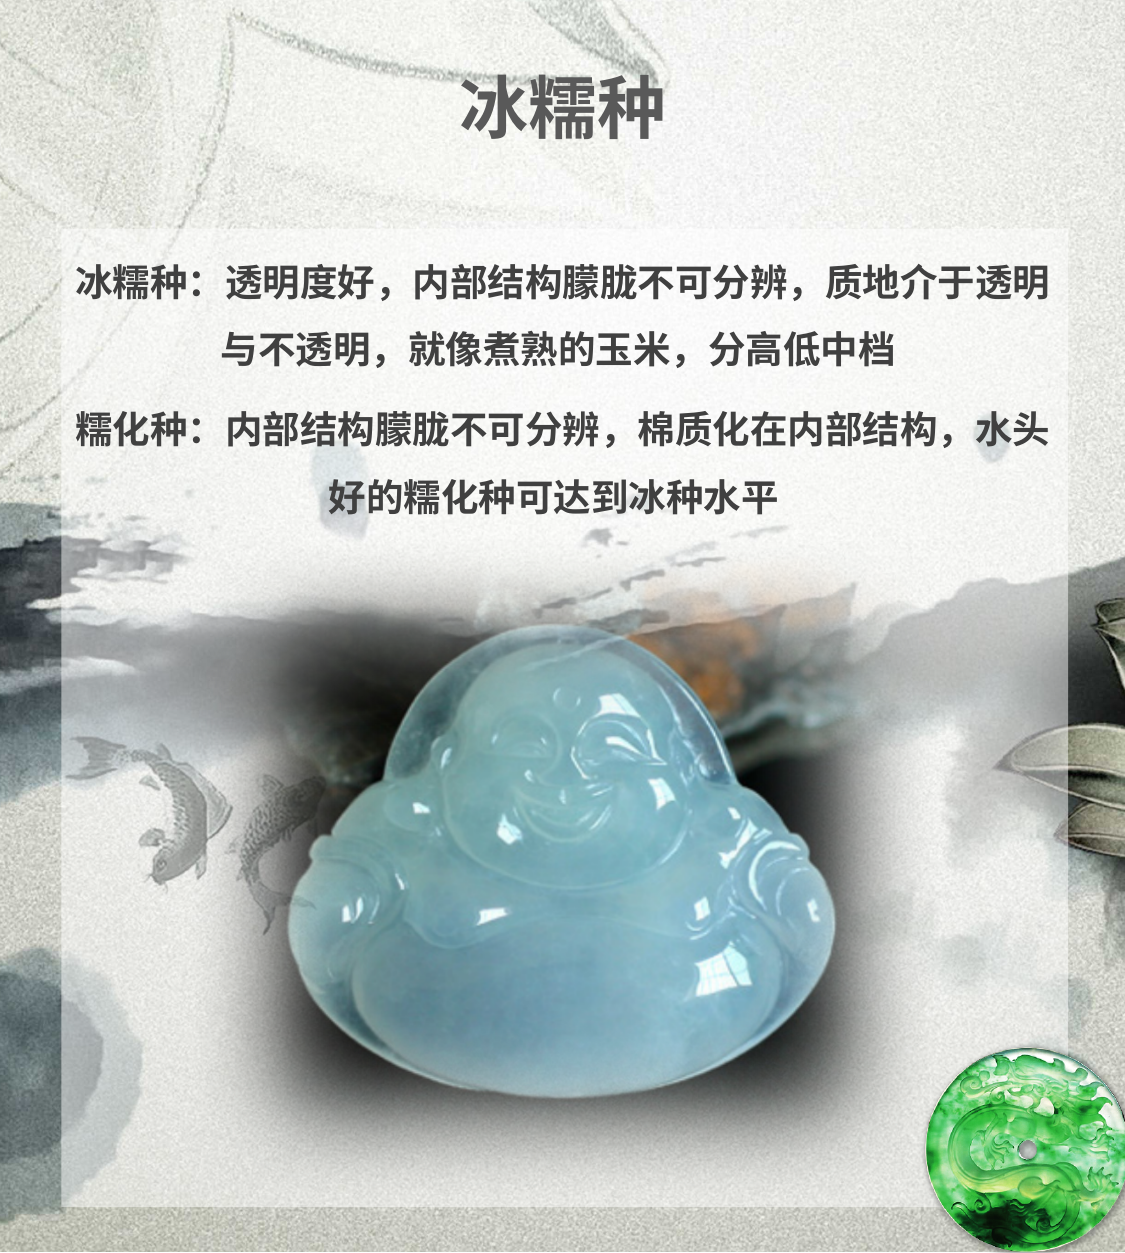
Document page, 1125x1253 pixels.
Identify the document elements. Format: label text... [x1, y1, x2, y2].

title 冰糯种 [60, 32, 1066, 192]
list 冰糯种：透明度好，内部结构朦胧不可分辨，质地介于透明与不透明，就像煮熟的玉米，分高低中档 糯化种：内部结构朦胧不可分辨，棉质化在内部结构，水头好的糯化种可达到冰种水平 [58, 228, 1066, 1208]
picture [0, 0, 1125, 1253]
